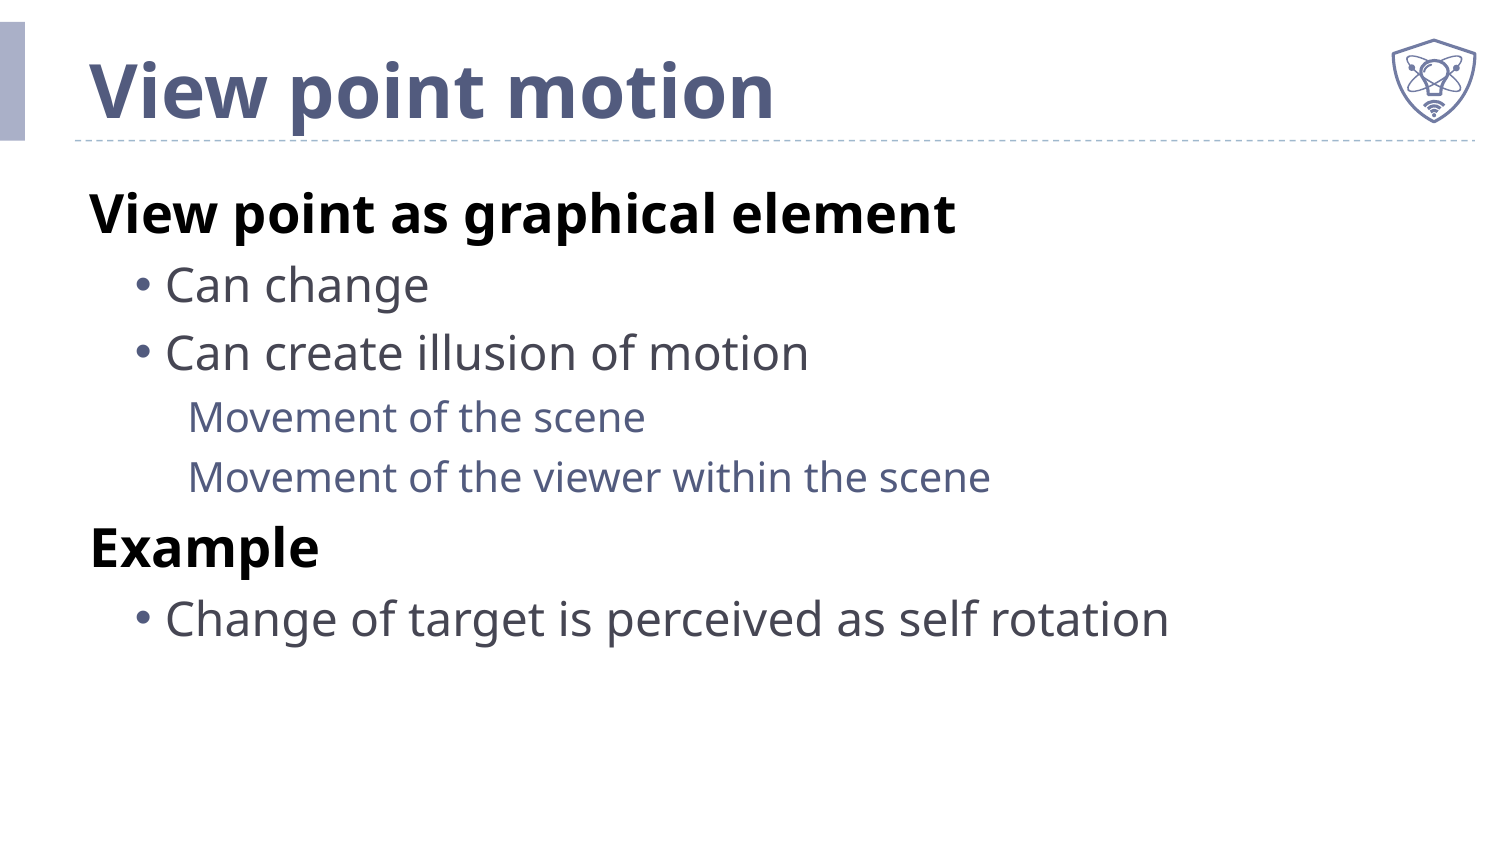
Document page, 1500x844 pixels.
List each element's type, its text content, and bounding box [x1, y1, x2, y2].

list View point as graphical element Can change Can create illusion of motion Movement of the scene Movement of the viewer within the scene Example Change of target is perceived as self rotation [75, 171, 1475, 835]
title View point motion [75, 18, 1475, 141]
